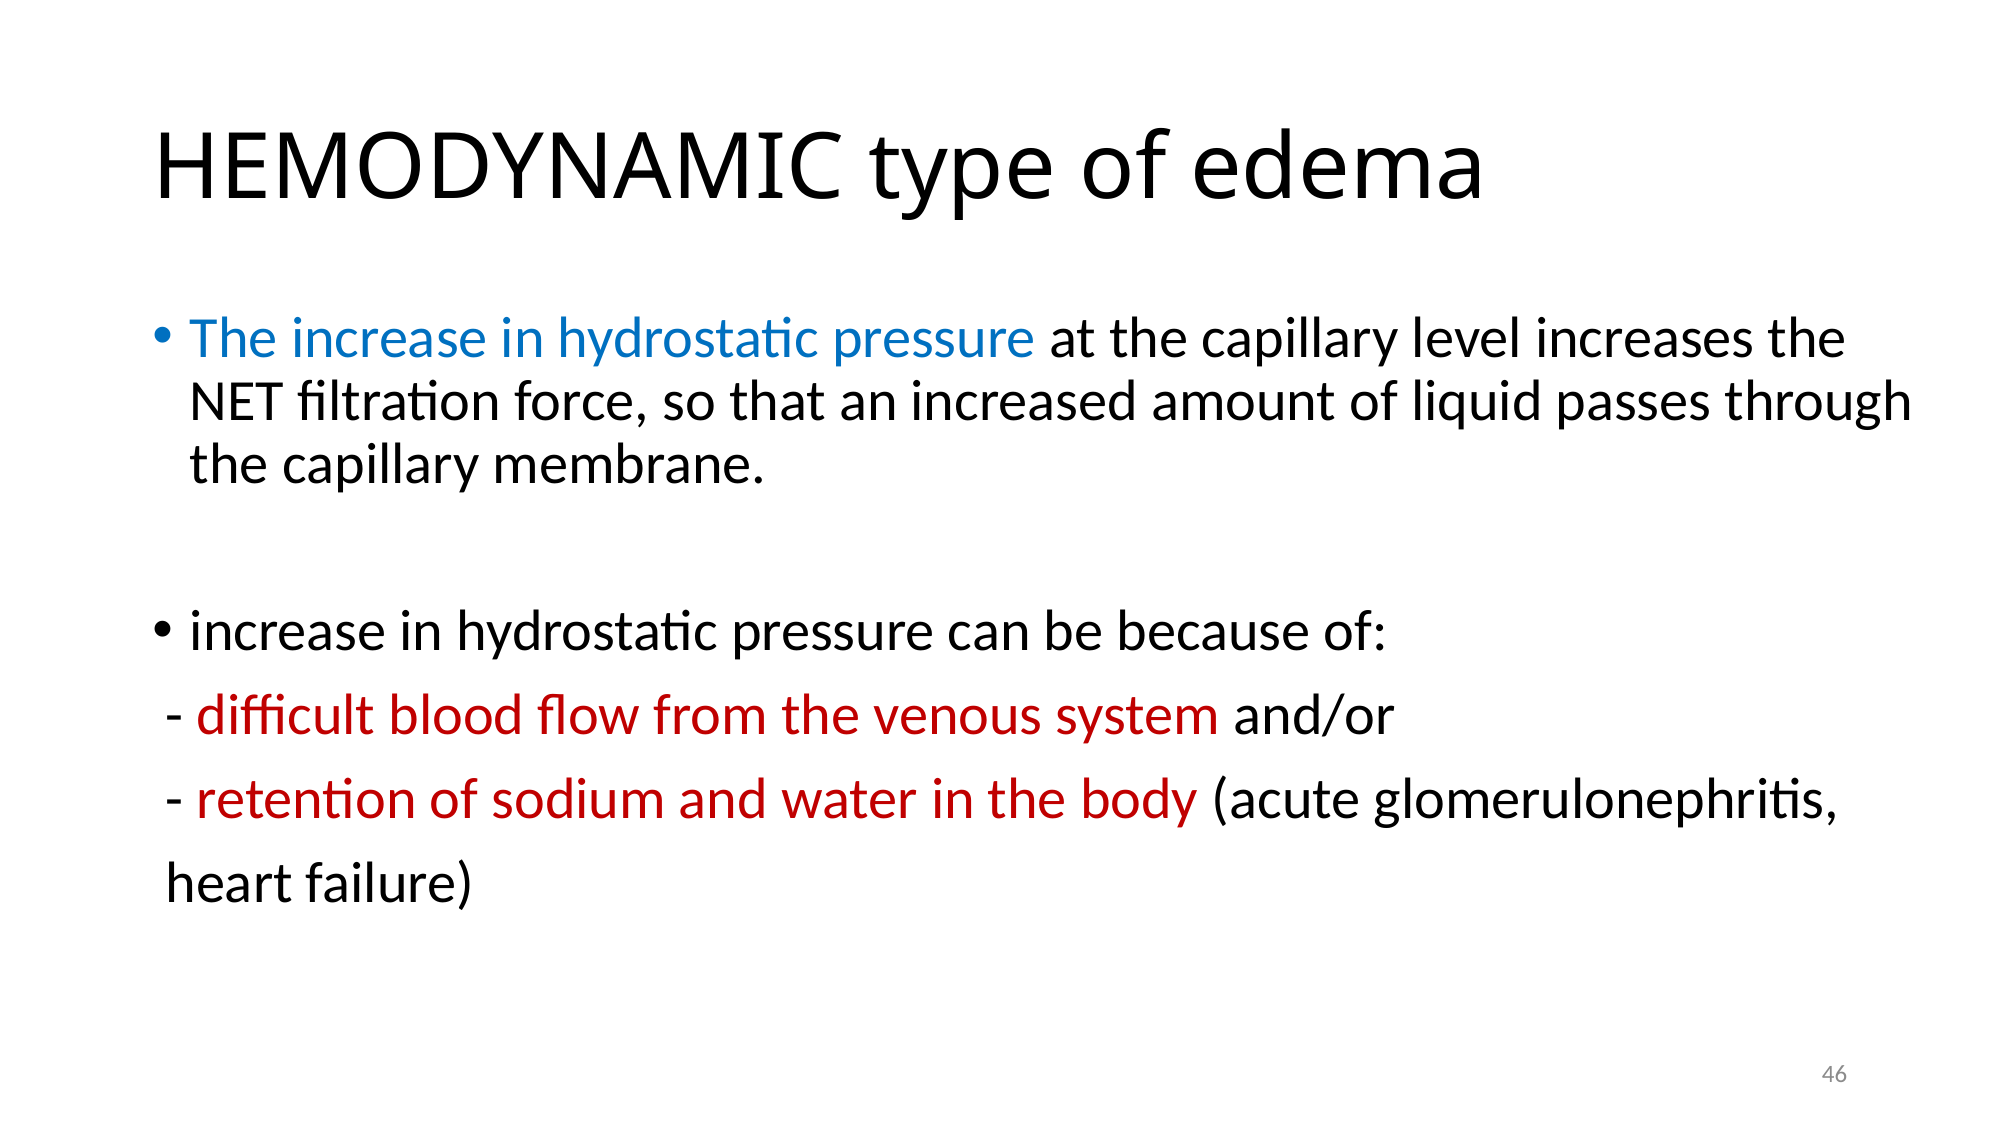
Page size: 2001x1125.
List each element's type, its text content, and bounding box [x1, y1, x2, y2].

title HEMODYNAMIC type of edema [137, 59, 1863, 278]
list The increase in hydrostatic pressure at the capillary level increases the NET filtration force, so that an increased amount of liquid passes through the capillary membrane. increase in hydrostatic pressure can be because of: - difficult blood flow from the venous system and/or - retention of sodium and water in the body (acute glomerulonephritis, heart failure) [137, 299, 1939, 1014]
slide_number 46 [1412, 1042, 1863, 1103]
